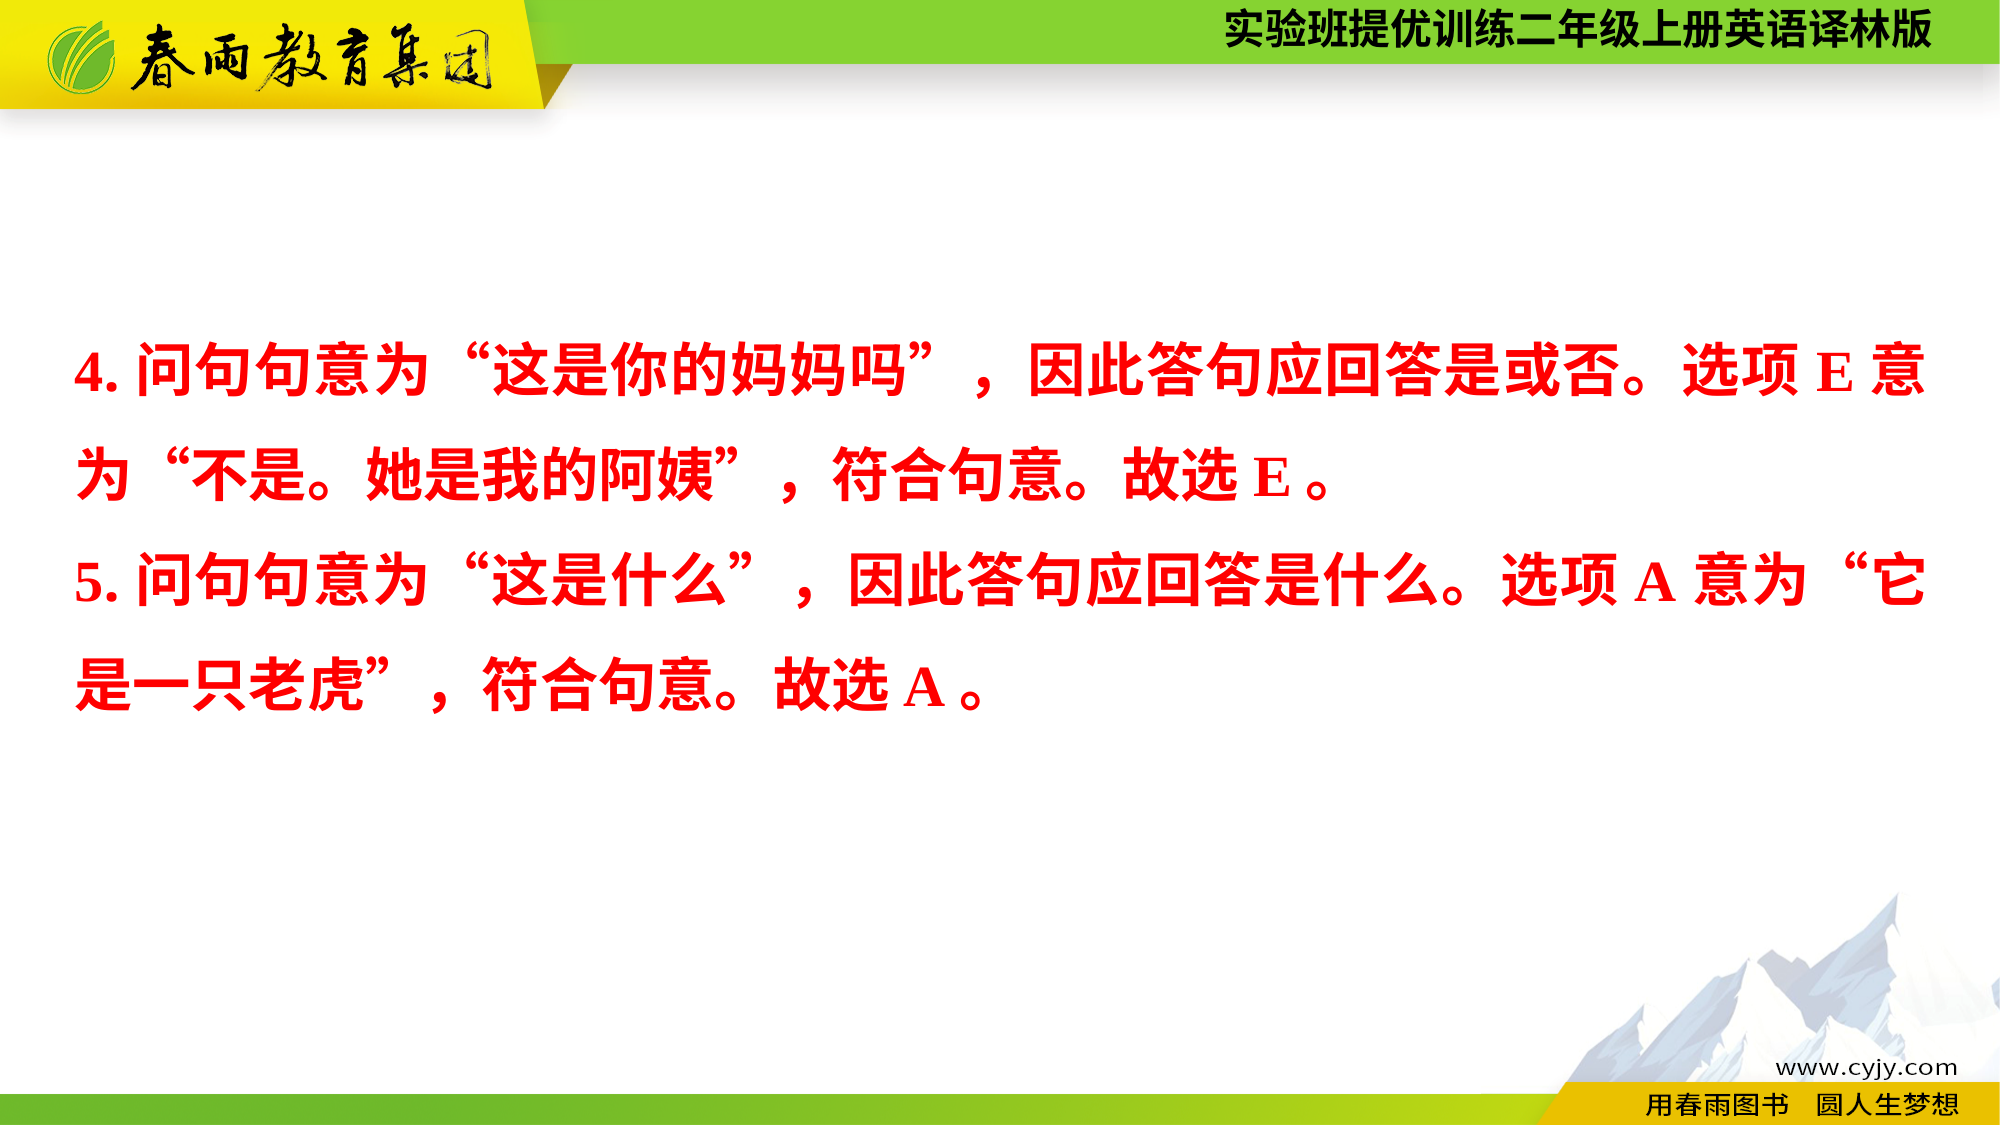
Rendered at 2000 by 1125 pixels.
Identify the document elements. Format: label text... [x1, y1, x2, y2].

picture [0, 0, 2000, 1125]
list 4.问句句意为“这是你的妈妈吗”，因此答句应回答是或否。选项E意为“不是。她是我的阿姨”，符合句意。故选E。 5.问句句意为“这是什么”，因此答句应回答是什么。选项A意为“它是一只老虎”，符合句意。故选A。 [59, 290, 1944, 730]
